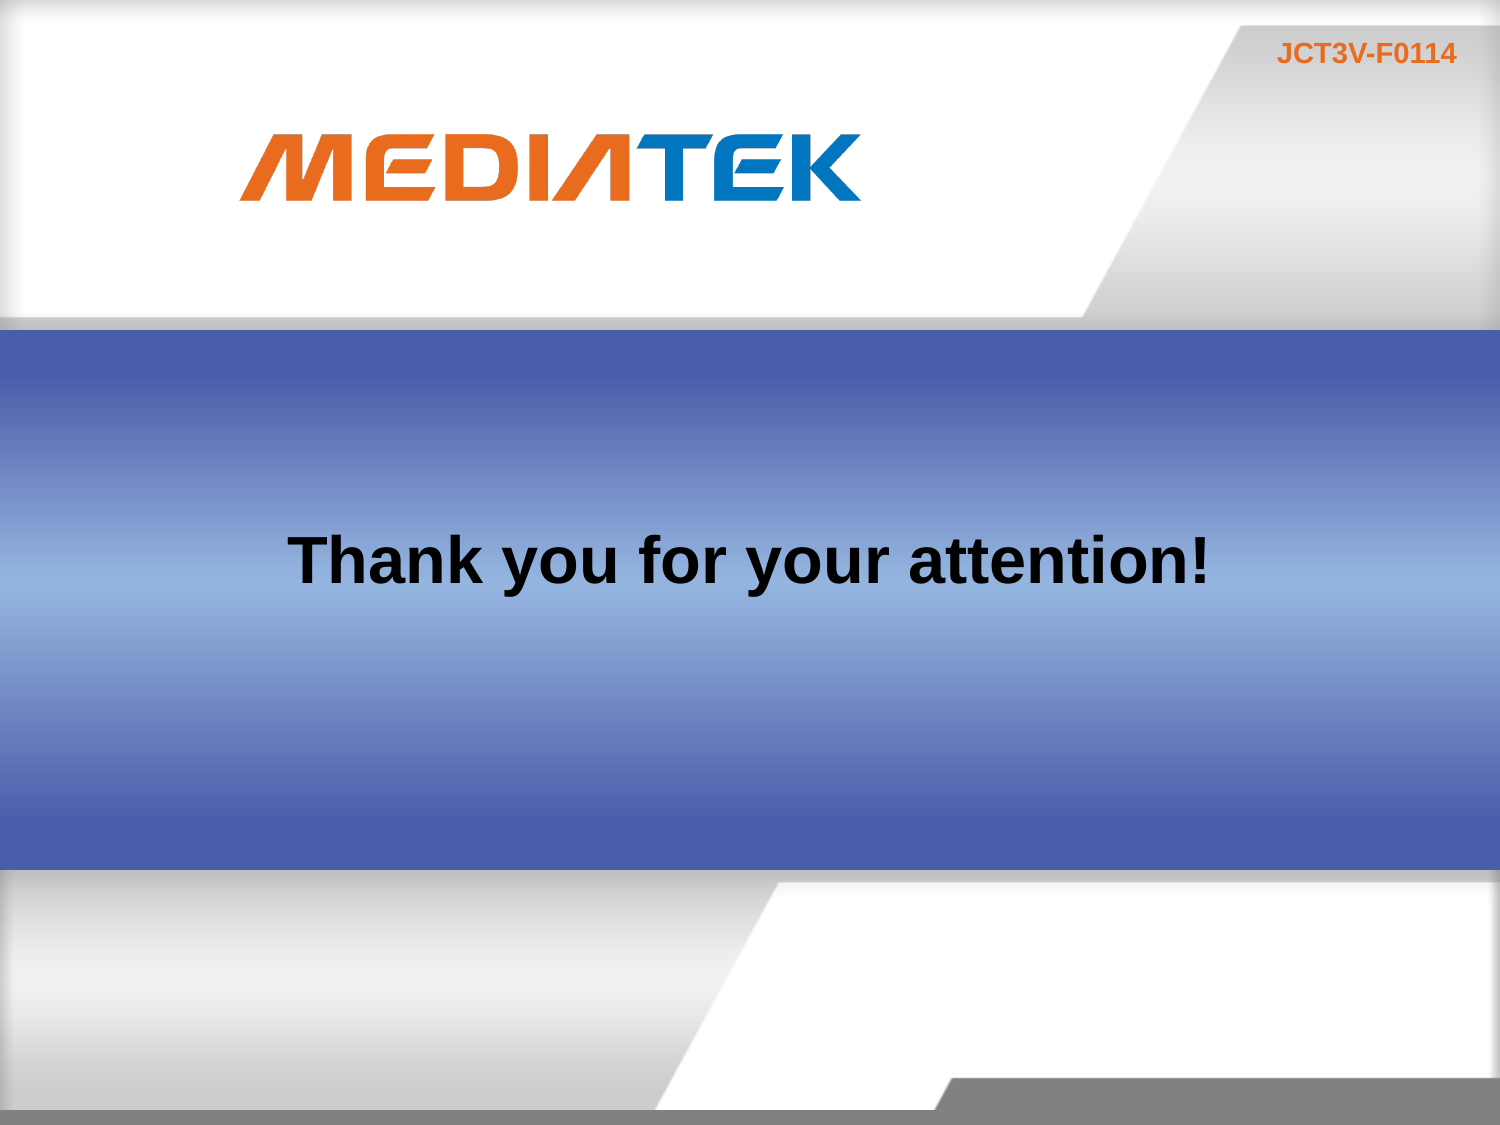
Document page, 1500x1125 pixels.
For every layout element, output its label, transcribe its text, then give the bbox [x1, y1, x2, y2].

picture [0, 0, 1500, 1125]
title Thank you for your attention! [50, 438, 1450, 676]
